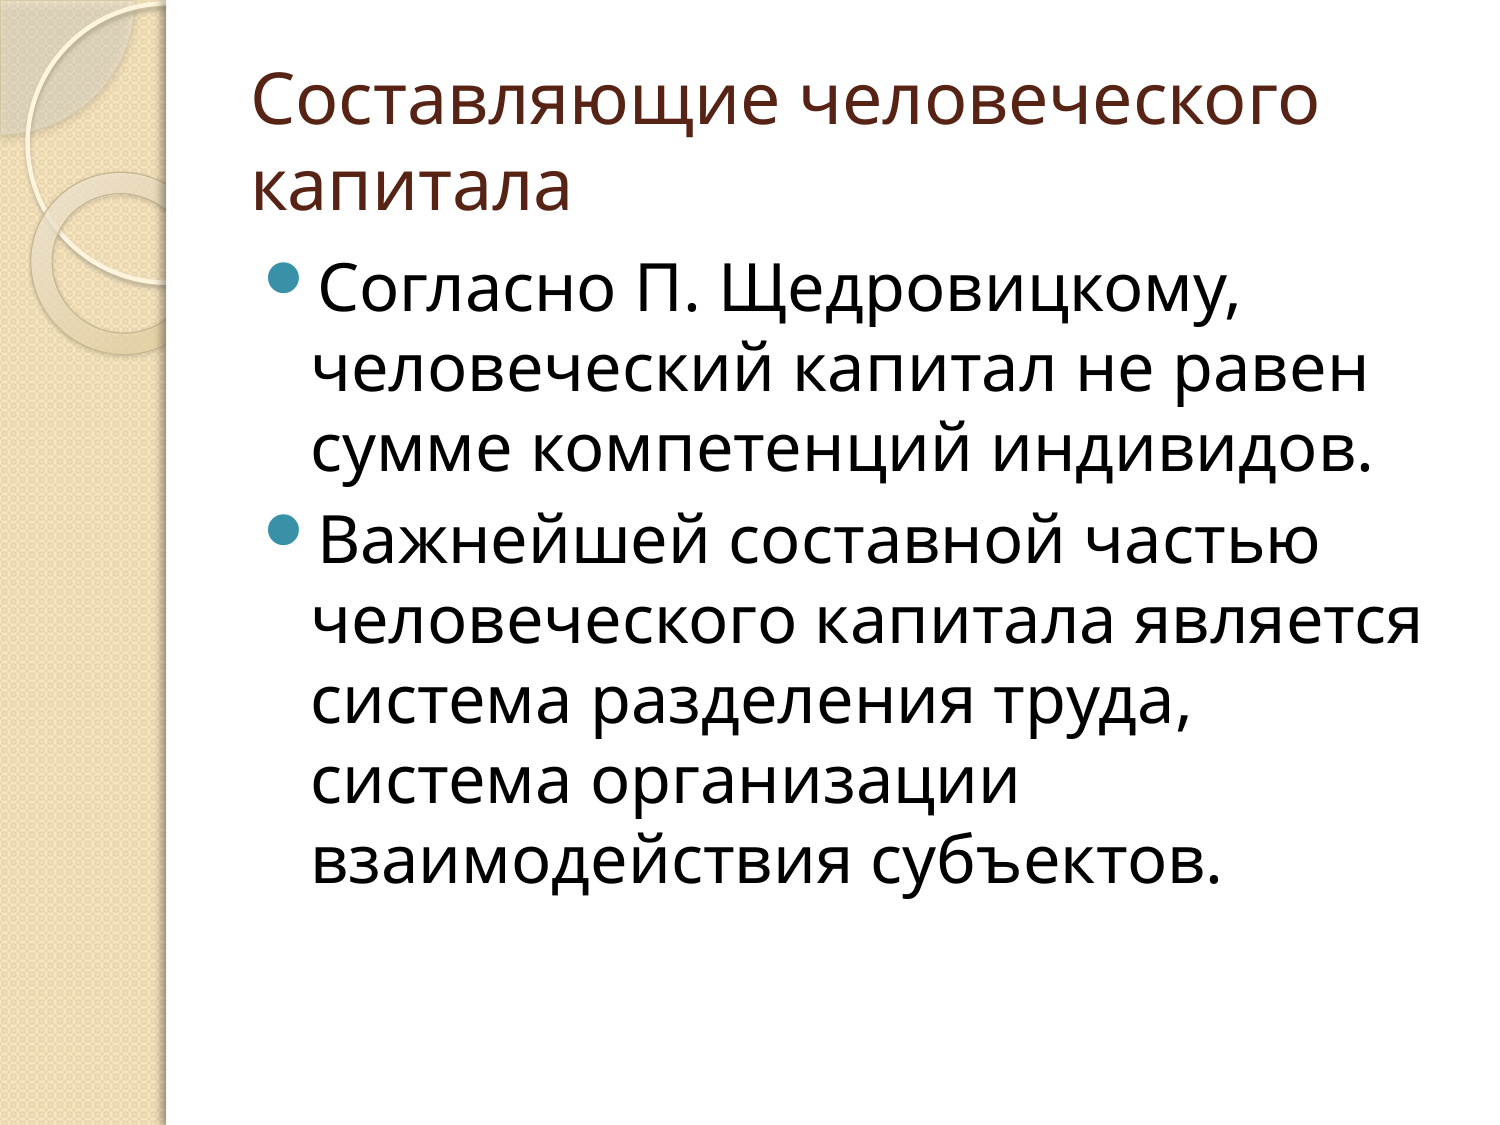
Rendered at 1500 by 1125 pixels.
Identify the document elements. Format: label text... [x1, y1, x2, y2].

list Согласно П. Щедровицкому, человеческий капитал не равен сумме компетенций индивидов. Важнейшей составной частью человеческого капитала является система разделения труда, система организации взаимодействия субъектов. [235, 237, 1466, 1025]
title Составляющие человеческого капитала [235, 45, 1466, 233]
